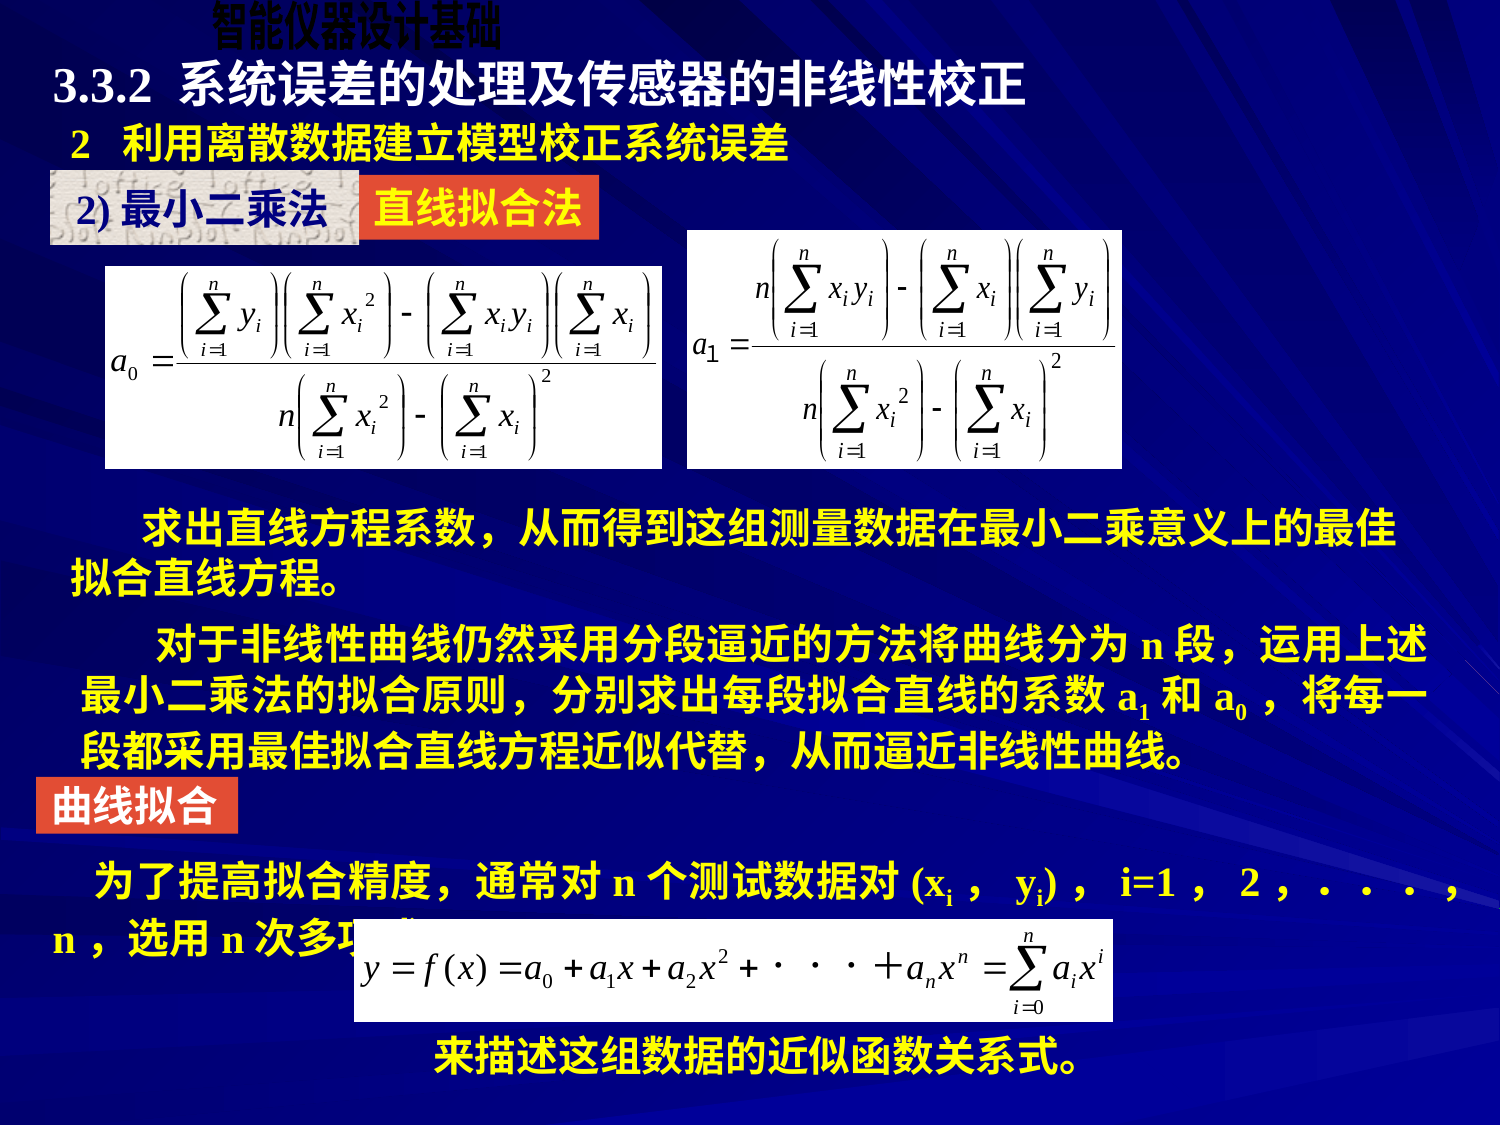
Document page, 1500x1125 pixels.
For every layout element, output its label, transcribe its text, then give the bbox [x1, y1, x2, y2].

text_box 直线拟合法 [359, 174, 600, 240]
text_box 3.3.2 系统误差的处理及传感器的非线性校正 [37, 45, 1351, 121]
text_box 为了提高拟合精度，通常对n个测试数据对(xi，yi)，i=1，2，．．．，n，选用n次多项式 [37, 847, 1456, 994]
text_box 曲线拟合 [36, 776, 239, 834]
text_box 对于非线性曲线仍然采用分段逼近的方法将曲线分为n段，运用上述最小二乘法的拟合原则，分别求出每段拟合直线的系数a1和a0，将每一段都采用最佳拟合直线方程近似代替，从而逼近非线性曲线。 [65, 610, 1444, 783]
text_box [354, 918, 1114, 1023]
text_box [104, 265, 663, 470]
text_box 求出直线方程系数，从而得到这组测量数据在最小二乘意义上的最佳拟合直线方程。 [55, 494, 1413, 610]
text_box 来描述这组数据的近似函数关系式。 [418, 1028, 1117, 1088]
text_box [686, 229, 1123, 470]
text_box 2)最小二乘法 [50, 170, 360, 245]
text_box 2 利用离散数据建立模型校正系统误差 [55, 121, 812, 174]
